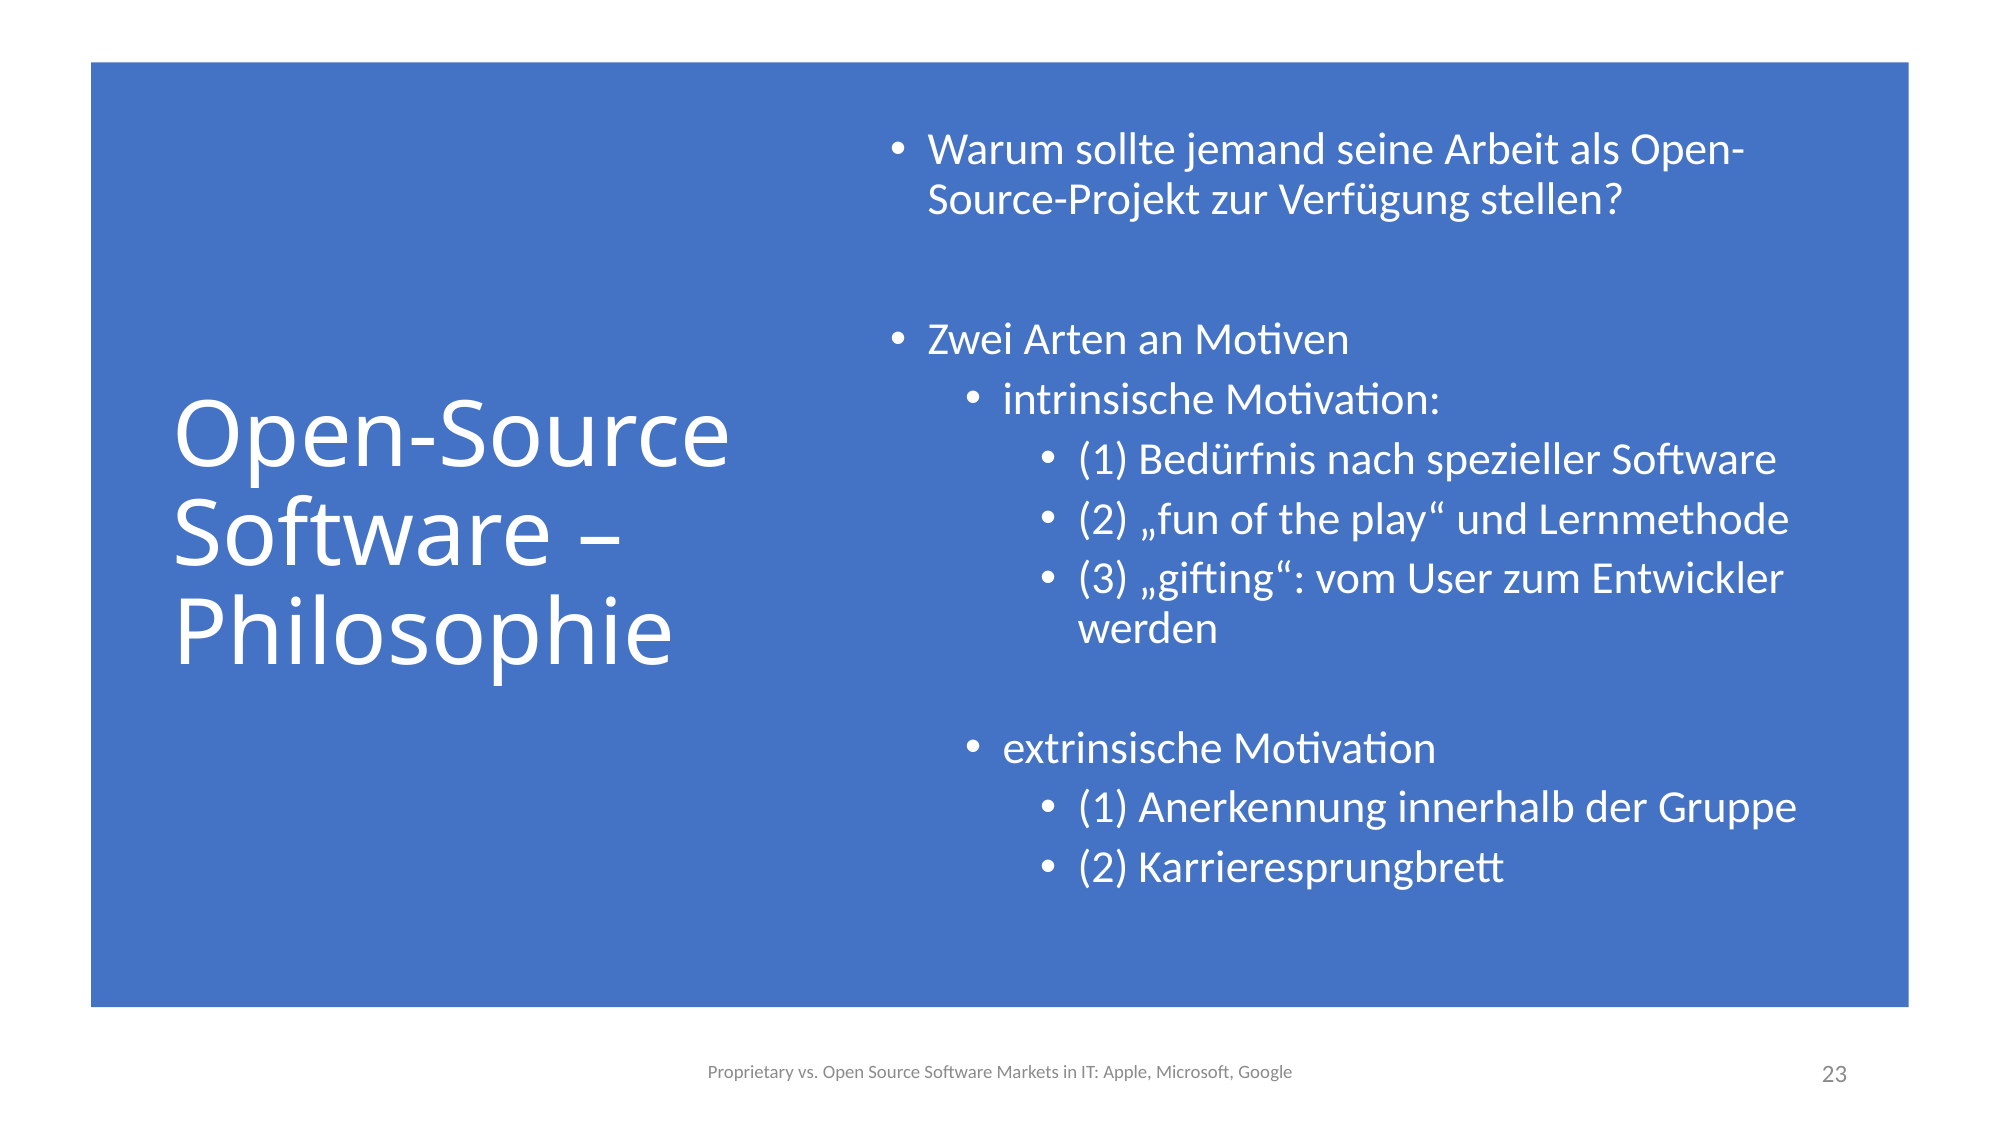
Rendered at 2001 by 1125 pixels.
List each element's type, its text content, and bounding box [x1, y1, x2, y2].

text_box [90, 61, 1910, 1008]
title Open-Source Software – Philosophie [157, 117, 776, 954]
slide_number 23 [1412, 1042, 1863, 1103]
footer Proprietary vs. Open Source Software Markets in IT: Apple, Microsoft, Google [662, 1042, 1338, 1103]
list Warum sollte jemand seine Arbeit als Open-Source-Projekt zur Verfügung stellen? Zwei Arten an Motiven intrinsische Motivation: (1) Bedürfnis nach spezieller Software (2) „fun of the play“ und Lernmethode (3) „gifting“: vom User zum Entwickler werden extrinsische Motivation (1) Anerkennung innerhalb der Gruppe (2) Karrieresprungbrett [875, 117, 1843, 954]
